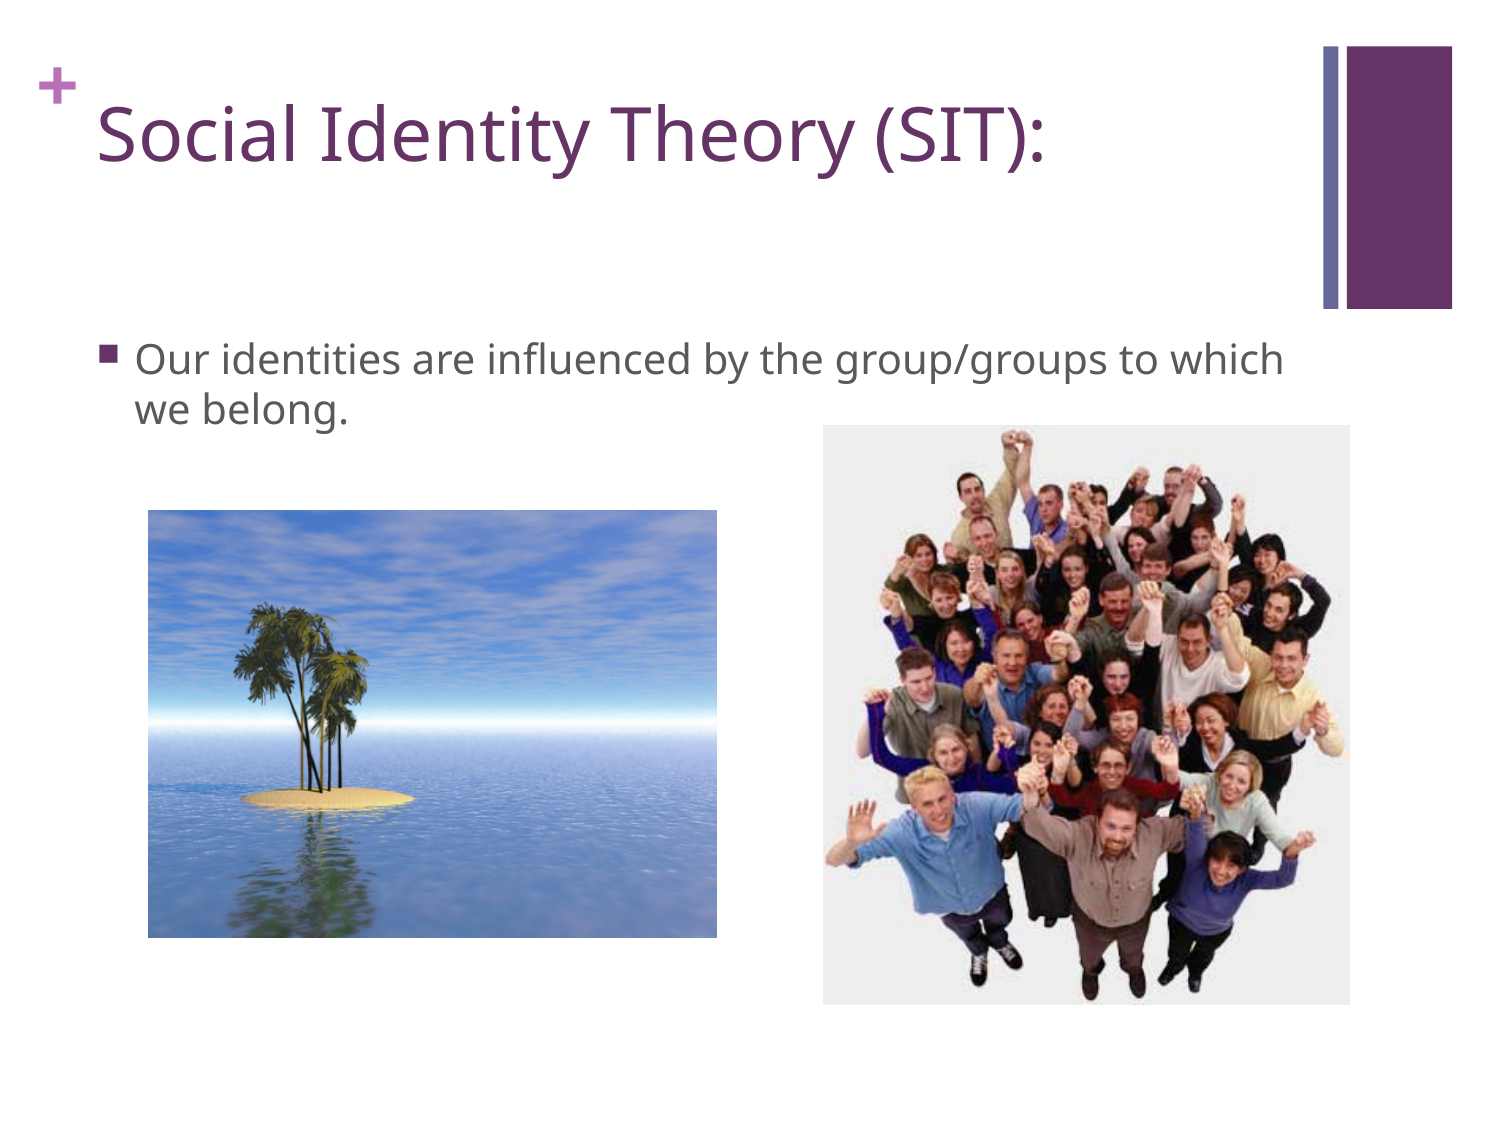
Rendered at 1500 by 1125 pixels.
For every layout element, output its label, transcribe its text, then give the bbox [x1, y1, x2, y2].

list Our identities are influenced by the group/groups to which we belong. [81, 324, 1322, 1005]
picture [147, 509, 717, 938]
picture [823, 425, 1350, 1006]
title Social Identity Theory (SIT): [81, 79, 1322, 263]
